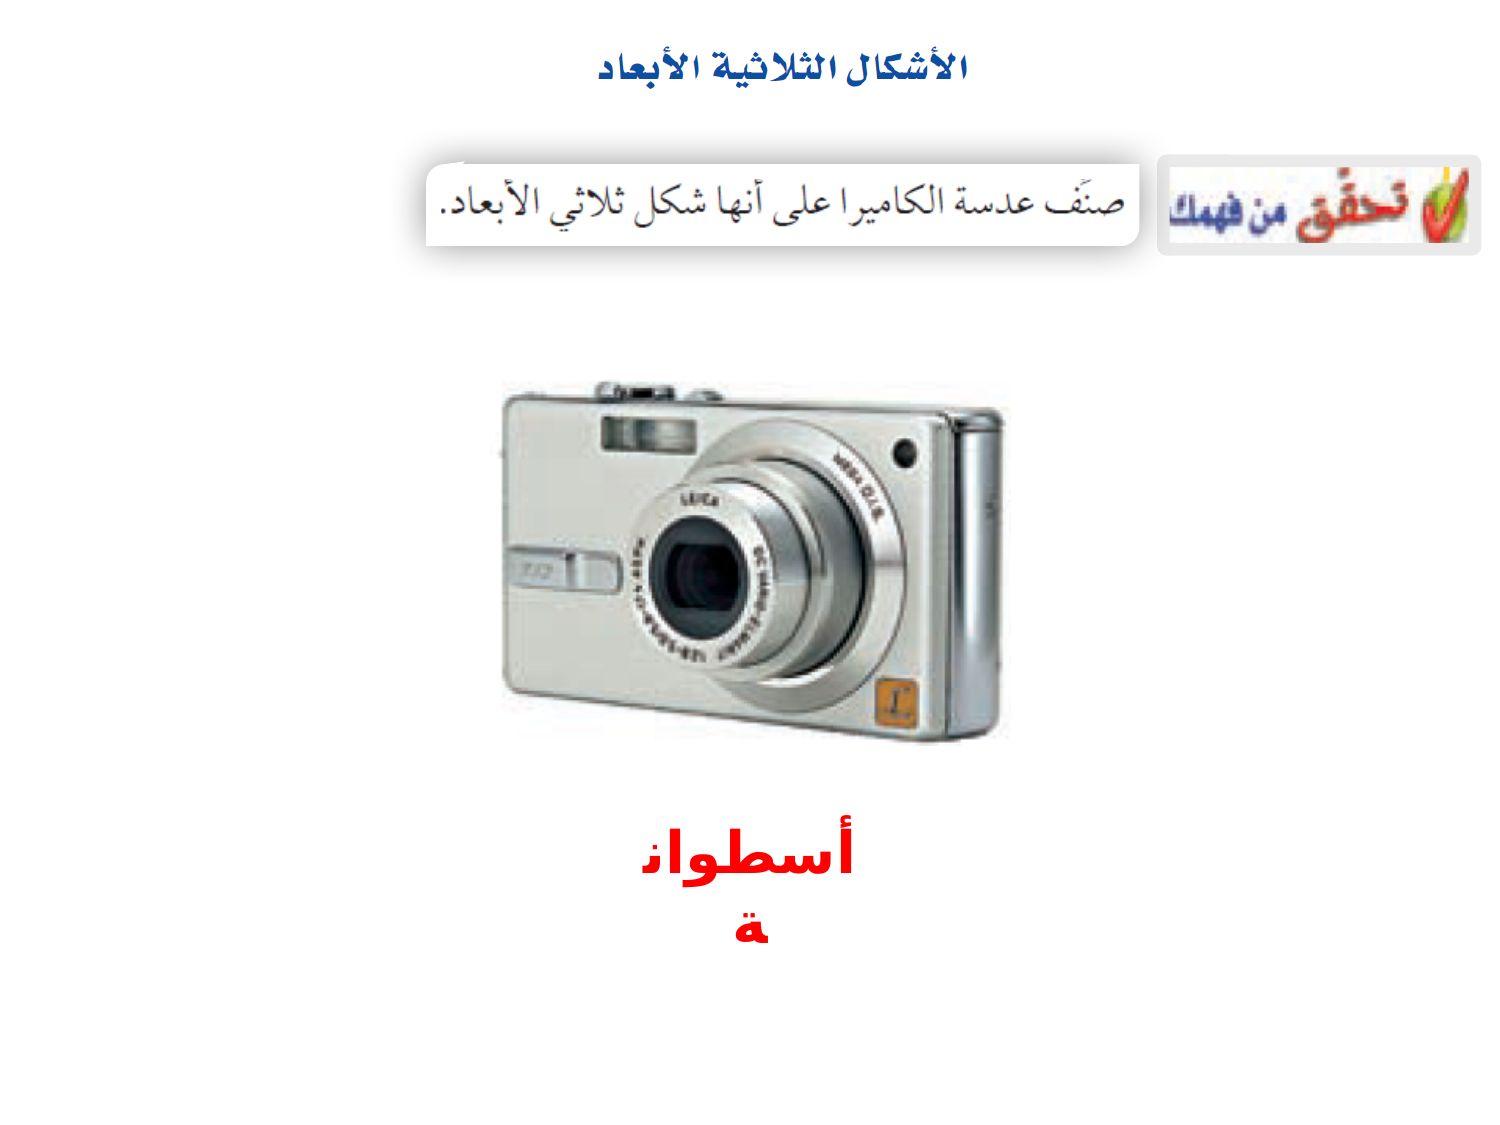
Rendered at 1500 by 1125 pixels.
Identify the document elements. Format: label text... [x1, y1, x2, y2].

text_box أسطوانة [618, 807, 881, 963]
picture [489, 379, 1011, 746]
picture [433, 171, 1133, 239]
picture [1163, 160, 1476, 250]
picture [596, 42, 970, 91]
